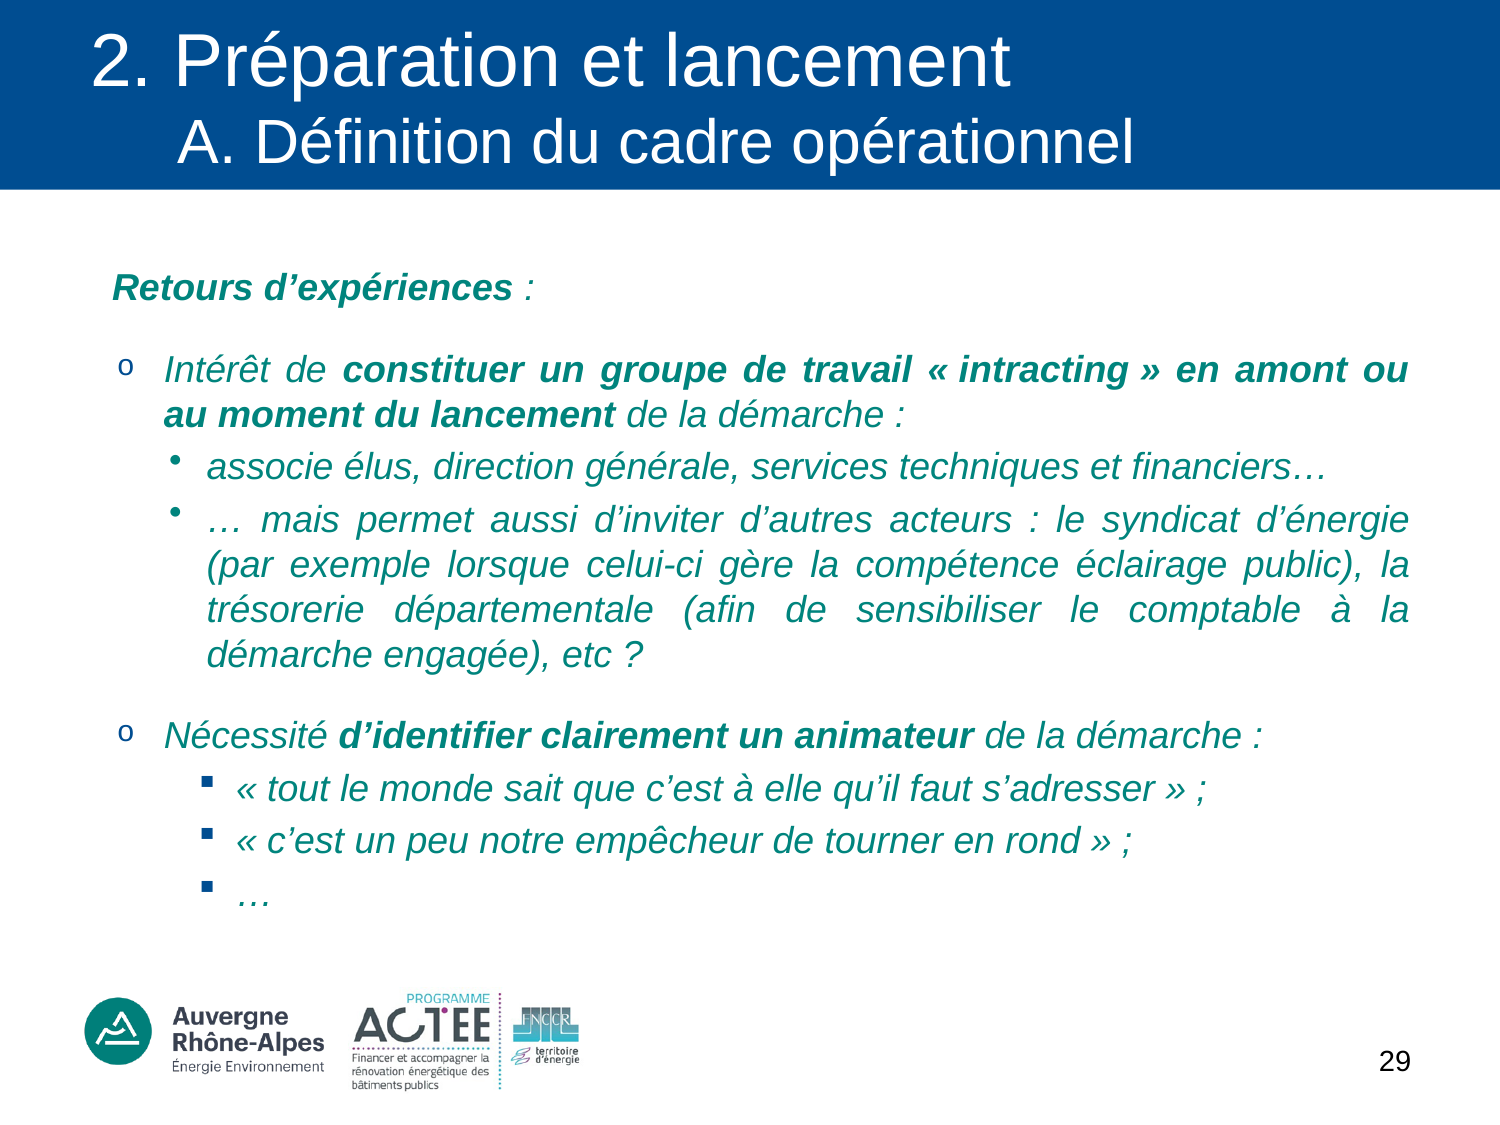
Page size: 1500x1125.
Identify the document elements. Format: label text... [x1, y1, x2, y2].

title 2. Préparation et lancement A. Définition du cadre opérationnel [74, 0, 1426, 188]
picture [348, 987, 586, 1094]
picture [76, 987, 337, 1085]
list Retours d’expériences : Intérêt de constituer un groupe de travail « intracting » en amont ou au moment du lancement de la démarche : associe élus, direction générale, services techniques et financiers… … mais permet aussi d’inviter d’autres acteurs : le syndicat d’énergie (par exemple lorsque celui-ci gère la compétence éclairage public), la trésorerie départementale (afin de sensibiliser le comptable à la démarche engagée), etc ? Nécessité d’identifier clairement un animateur de la démarche : « tout le monde sait que c’est à elle qu’il faut s’adresser » ; « c’est un peu notre empêcheur de tourner en rond » ; … [74, 255, 1426, 977]
